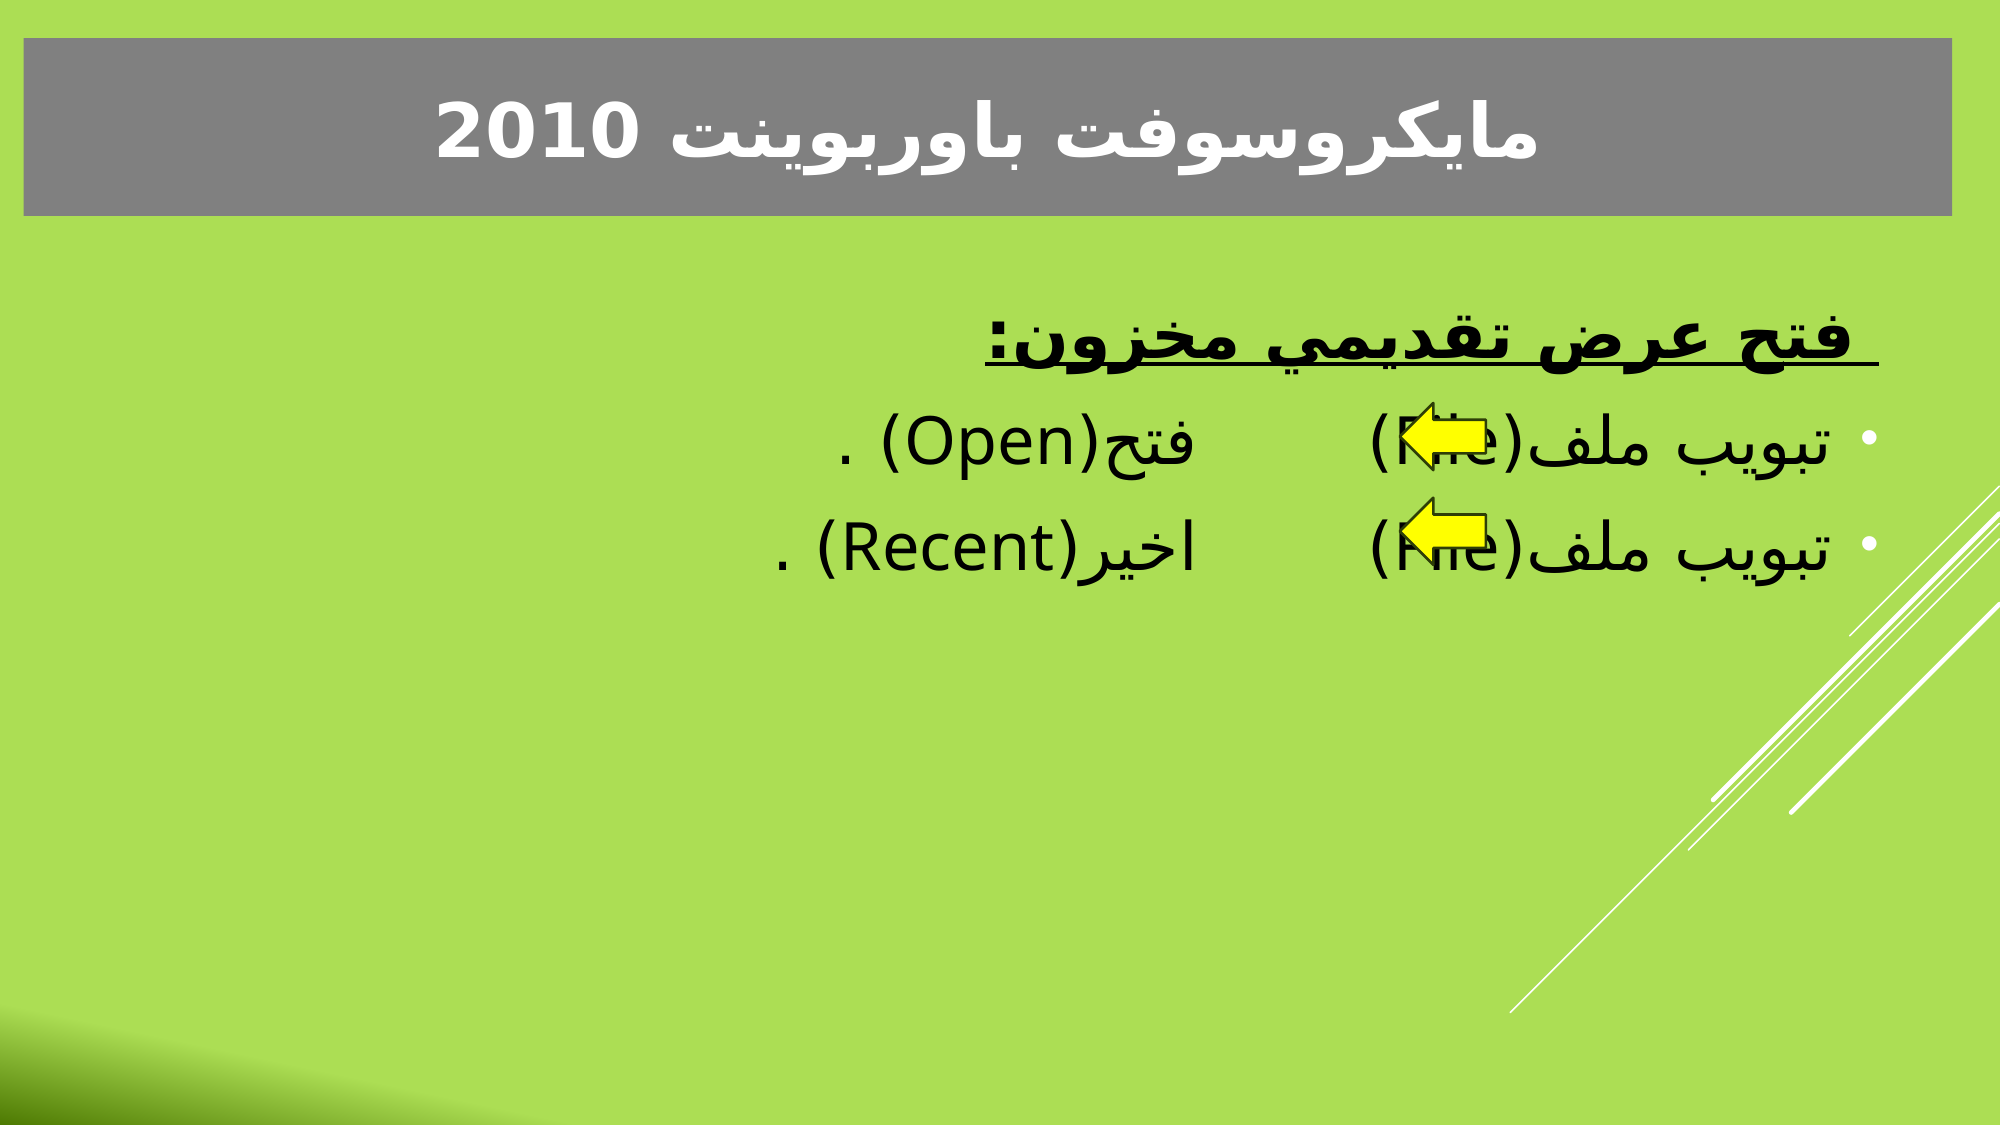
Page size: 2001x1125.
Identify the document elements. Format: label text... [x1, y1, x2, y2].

list فتح عرض تقديمي مخزون: تبويب ملف(File) فتح(Open) . تبويب ملف(File) اخير(Recent) . [141, 161, 1894, 926]
text_box [1398, 496, 1488, 567]
text_box مايكروسوفت باوربوينت 2010 [23, 38, 1953, 216]
text_box [1398, 401, 1488, 472]
